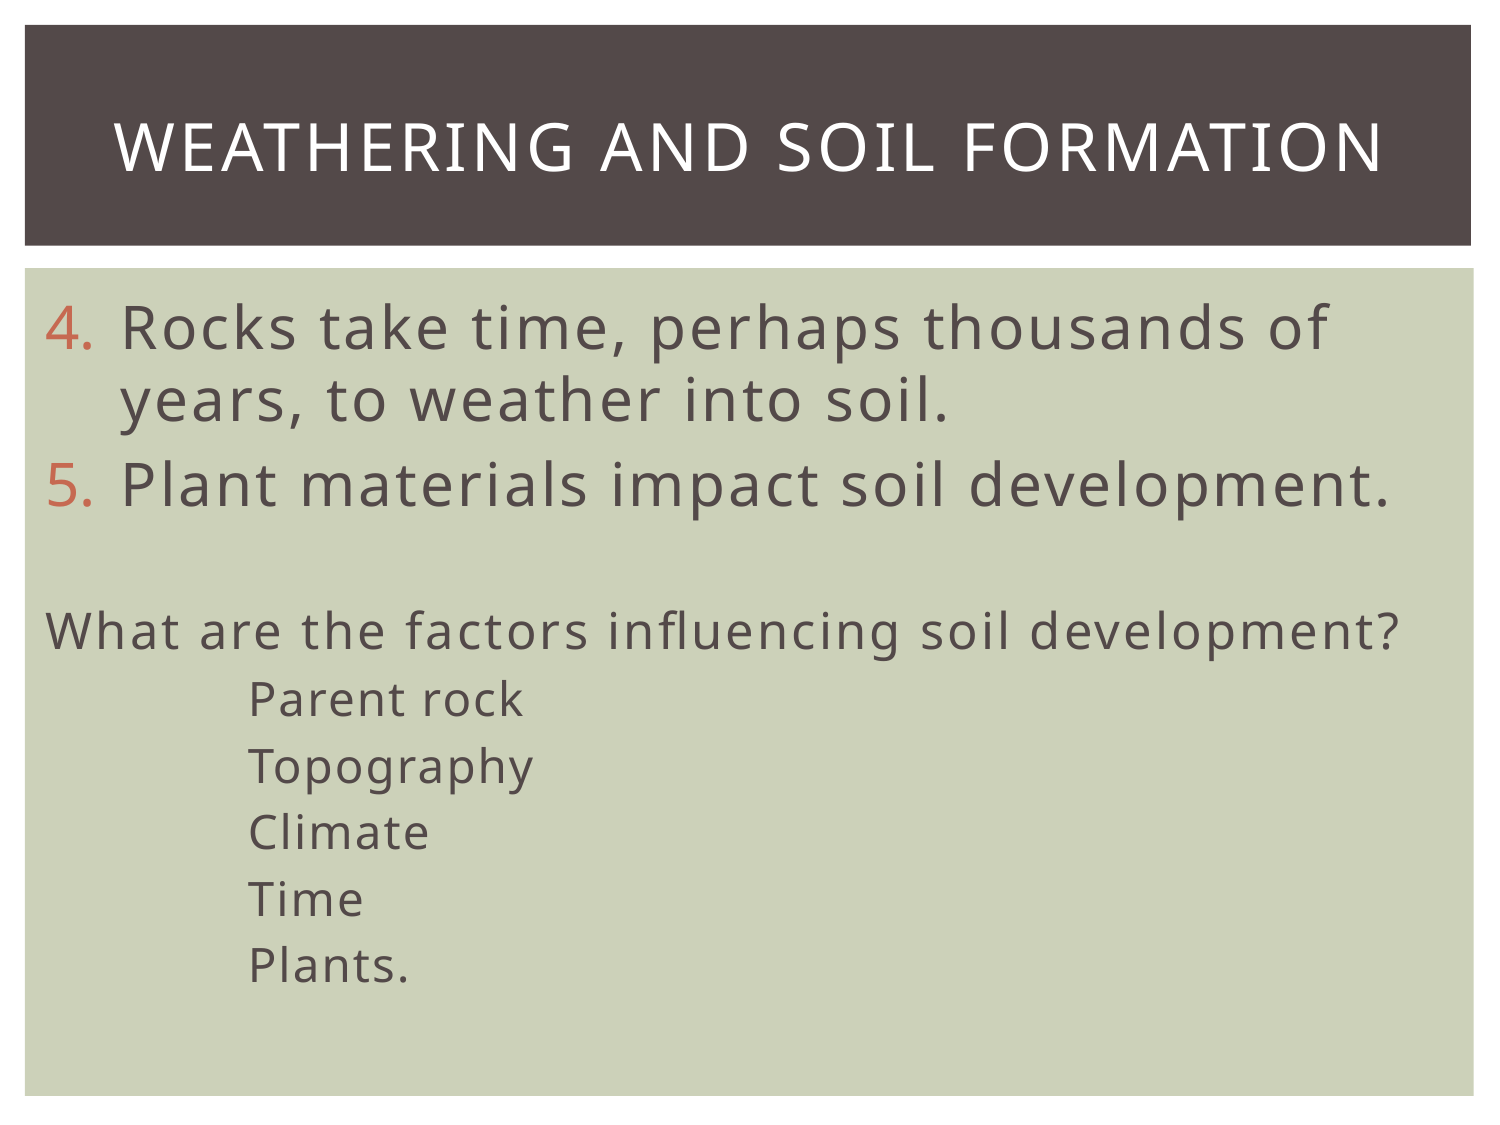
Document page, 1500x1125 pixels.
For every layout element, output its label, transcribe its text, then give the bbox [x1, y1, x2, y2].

title Weathering and Soil Formation [62, 58, 1438, 232]
list Rocks take time, perhaps thousands of years, to weather into soil. Plant materials impact soil development. What are the factors influencing soil development? Parent rock Topography Climate Time Plants. [23, 281, 1442, 1097]
